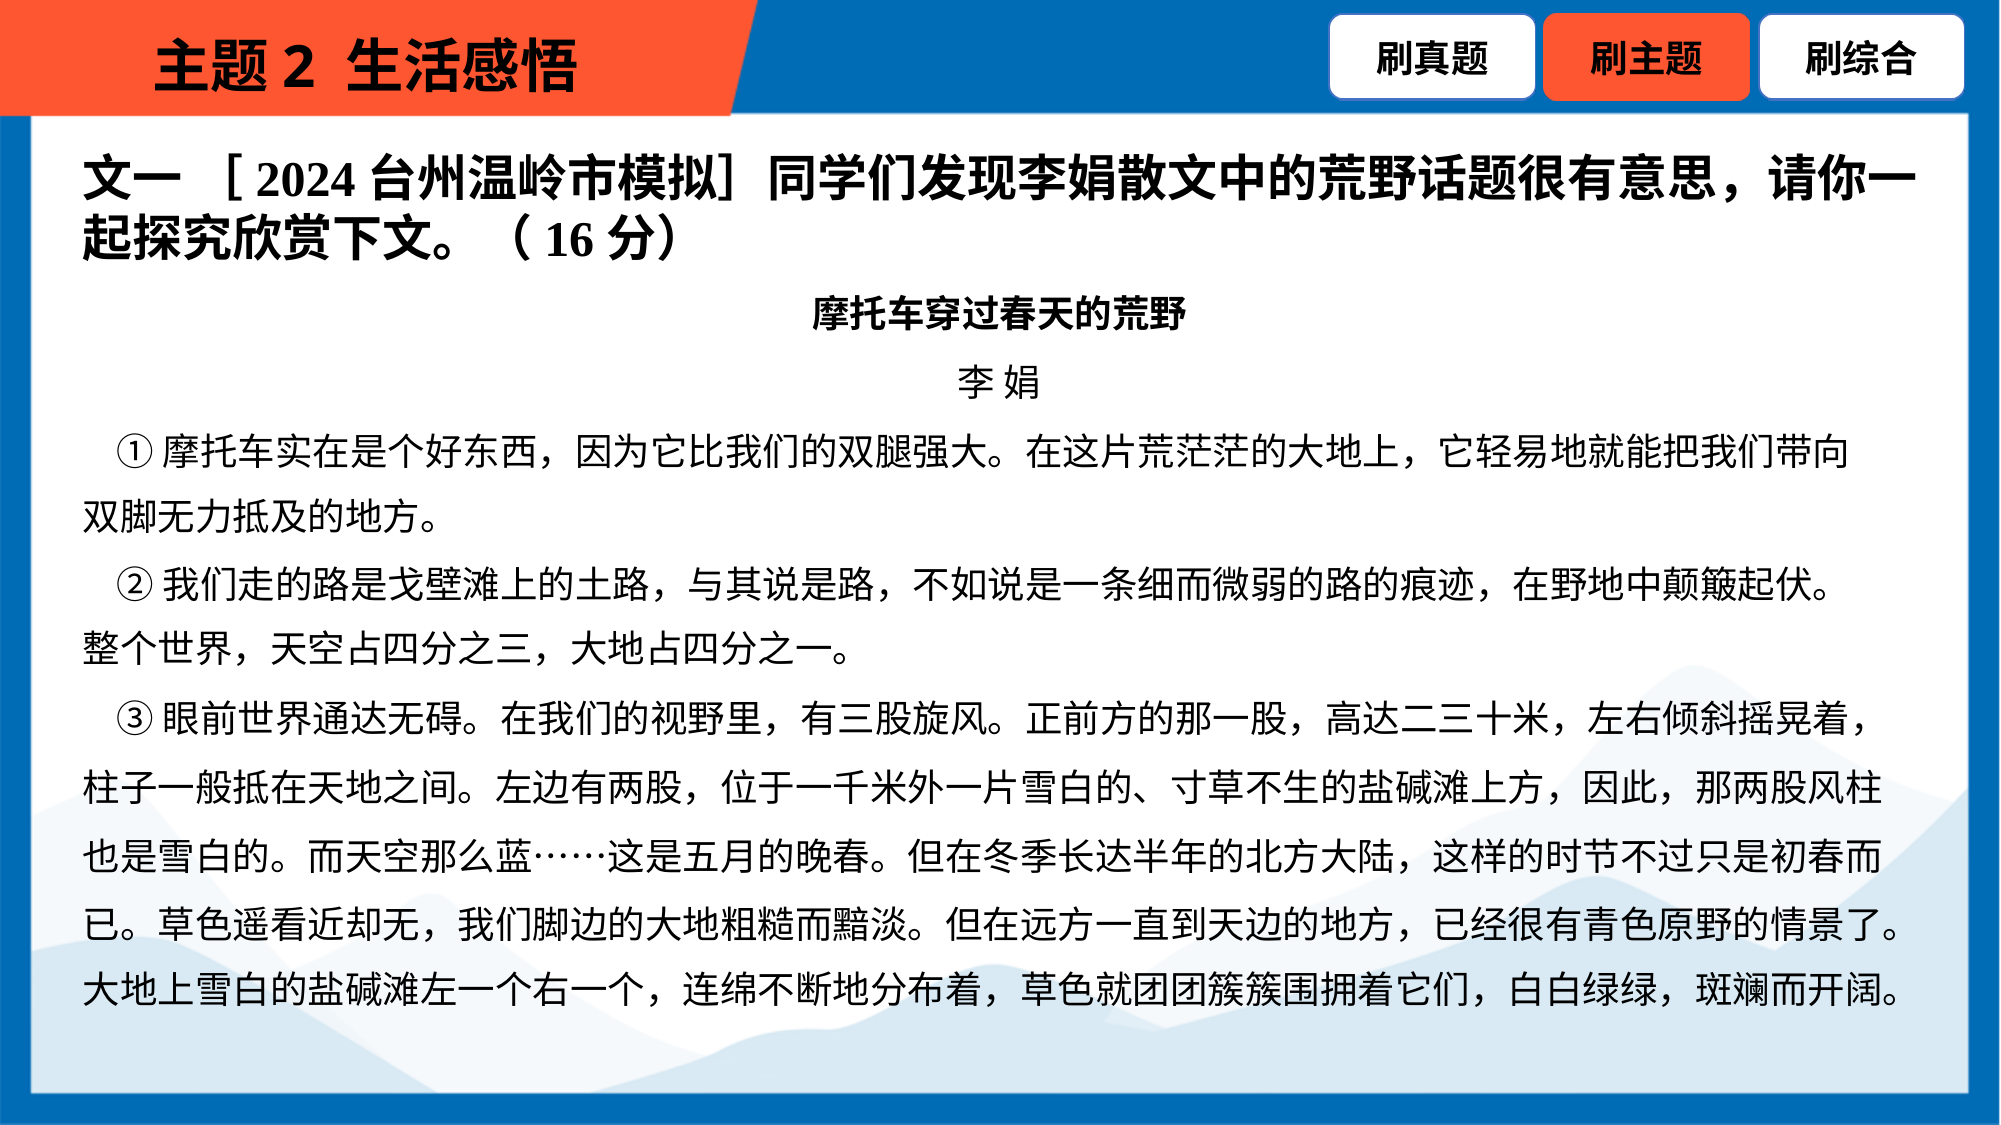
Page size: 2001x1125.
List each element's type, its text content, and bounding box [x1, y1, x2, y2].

text_box 摩托车穿过春天的荒野 李 娟 ①摩托车实在是个好东西，因为它比我们的双腿强大。在这片荒茫茫的大地上，它轻易地就能把我们带向 双脚无力抵及的地方。 [82, 266, 1917, 531]
text_box ②我们走的路是戈壁滩上的土路，与其说是路，不如说是一条细而微弱的路的痕迹，在野地中颠簸起伏。 整个世界，天空占四分之三，大地占四分之一。 [82, 536, 1917, 664]
picture [0, 0, 2000, 1125]
text_box 文一 ［2024台州温岭市模拟］同学们发现李娟散文中的荒野话题很有意思，请你一 起探究欣赏下文。（16分） [82, 146, 1917, 266]
text_box ③眼前世界通达无碍。在我们的视野里，有三股旋风。正前方的那一股，高达二三十米，左右倾斜摇晃着， 柱子一般抵在天地之间。左边有两股，位于一千米外一片雪白的、寸草不生的盐碱滩上方，因此，那两股风柱 也是雪白的。而天空那么蓝……这是五月的晚春。但在冬季长达半年的北方大陆，这样的时节不过只是初春而 已。草色遥看近却无，我们脚边的大地粗糙而黯淡。但在远方一直到天边的地方，已经很有青色原野的情景了。 大地上雪白的盐碱滩左一个右一个，连绵不断地分布着，草色就团团簇簇围拥着它们，白白绿绿，斑斓而开阔。 [82, 671, 1917, 1004]
